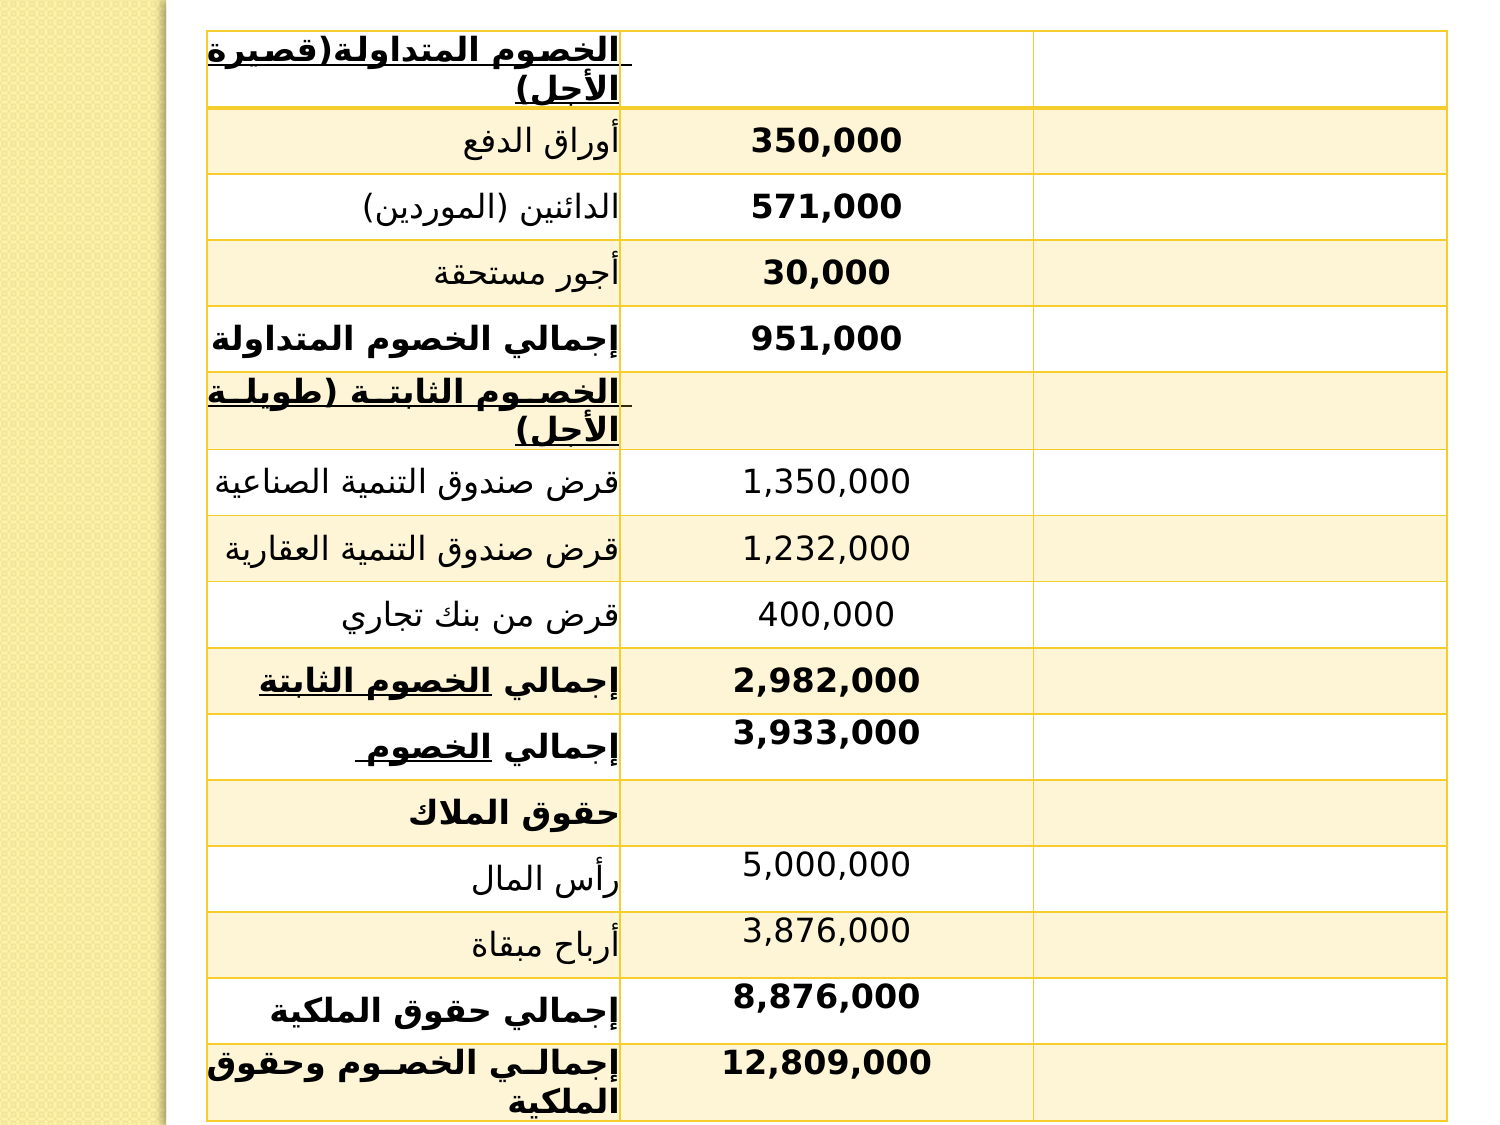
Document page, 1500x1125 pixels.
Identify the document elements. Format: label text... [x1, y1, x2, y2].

table_cell 12,809,000 [621, 1045, 1033, 1120]
table_cell 350,000 [621, 110, 1033, 173]
table_cell [1034, 715, 1446, 779]
table_cell [1034, 847, 1446, 911]
table_cell [1034, 516, 1446, 581]
table_header [621, 32, 1033, 106]
table_cell [1034, 781, 1446, 845]
table_cell قرض من بنك تجاري [208, 582, 619, 647]
table_cell [1034, 582, 1446, 647]
table_cell 3,876,000 [621, 913, 1033, 977]
table_cell [1034, 307, 1446, 371]
table_cell 5,000,000 [621, 847, 1033, 911]
table_cell حقوق الملاك [208, 781, 619, 845]
table_cell إجمالي الخصوم المتداولة [208, 307, 619, 371]
table_header الخصوم المتداولة(قصيرة الأجل) [208, 32, 619, 106]
table_cell أرباح مبقاة [208, 913, 619, 977]
table_cell 2,982,000 [621, 649, 1033, 713]
table_cell 1,350,000 [621, 450, 1033, 515]
table_cell 400,000 [621, 582, 1033, 647]
table_cell 1,232,000 [621, 516, 1033, 581]
table_cell [1034, 241, 1446, 305]
table_cell قرض صندوق التنمية العقارية [208, 516, 619, 581]
table_cell رأس المال [208, 847, 619, 911]
table_cell [1034, 979, 1446, 1043]
table_cell [1034, 175, 1446, 239]
table_cell 951,000 [621, 307, 1033, 371]
table_cell [621, 373, 1033, 449]
table_cell [621, 781, 1033, 845]
table_cell [1034, 373, 1446, 449]
table_cell إجمالي حقوق الملكية [208, 979, 619, 1043]
table_cell 3,933,000 [621, 715, 1033, 779]
table_cell [1034, 913, 1446, 977]
table_cell [1034, 450, 1446, 515]
table_cell 571,000 [621, 175, 1033, 239]
table_cell الدائنين (الموردين) [208, 175, 619, 239]
table_header [1034, 32, 1446, 106]
table_cell [1034, 110, 1446, 173]
table_cell قرض صندوق التنمية الصناعية [208, 450, 619, 515]
table_cell إجمالي الخصوم الثابتة [208, 649, 619, 713]
table_cell الخصوم الثابتة (طويلة الأجل) [208, 373, 619, 449]
table_cell [1034, 649, 1446, 713]
table_cell إجمالي الخصوم وحقوق الملكية [208, 1045, 619, 1120]
table_cell أجور مستحقة [208, 241, 619, 305]
table_cell أوراق الدفع [208, 110, 619, 173]
table_cell إجمالي الخصوم [208, 715, 619, 779]
table_cell 8,876,000 [621, 979, 1033, 1043]
table_cell 30,000 [621, 241, 1033, 305]
table_cell [1034, 1045, 1446, 1120]
